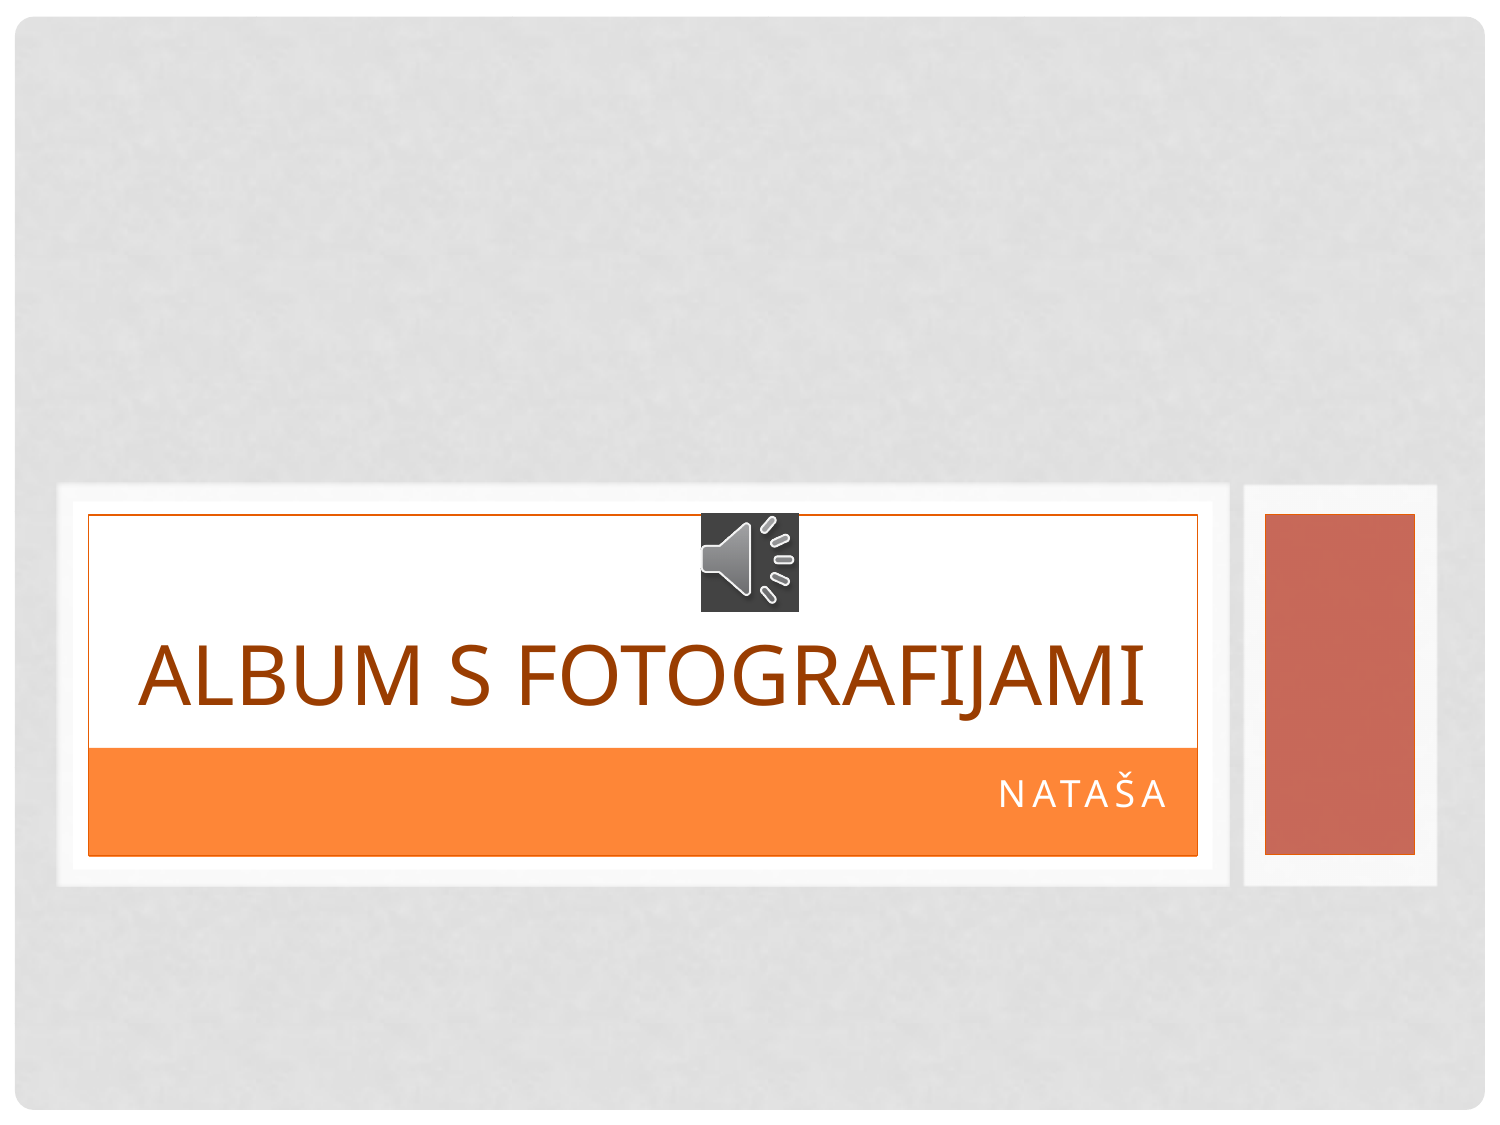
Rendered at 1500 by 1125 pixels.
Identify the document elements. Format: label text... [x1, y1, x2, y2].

subtitle Nataša [105, 762, 1181, 838]
title Album s fotografijami [99, 529, 1187, 730]
picture [699, 512, 801, 613]
